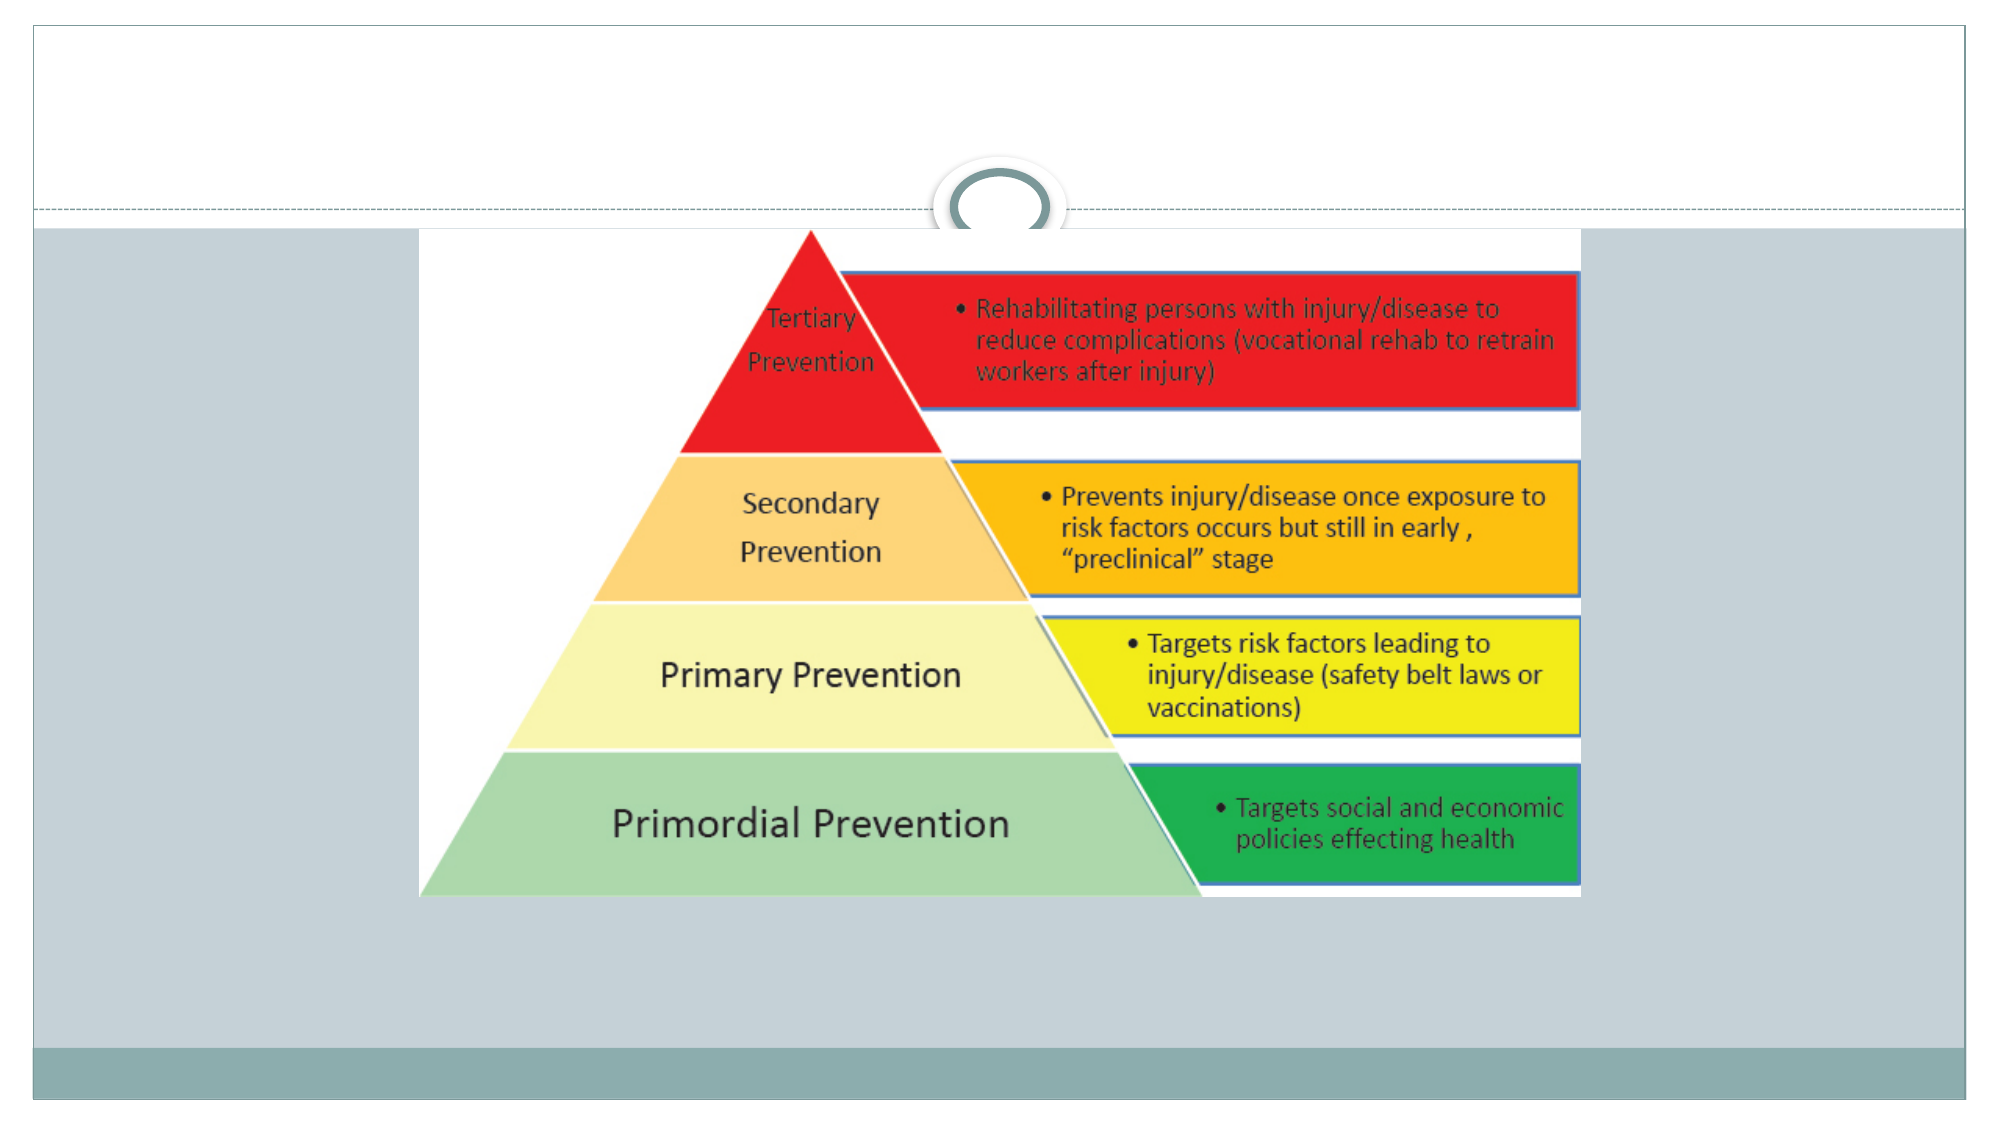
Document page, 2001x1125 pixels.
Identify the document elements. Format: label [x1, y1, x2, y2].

picture [419, 229, 1581, 897]
